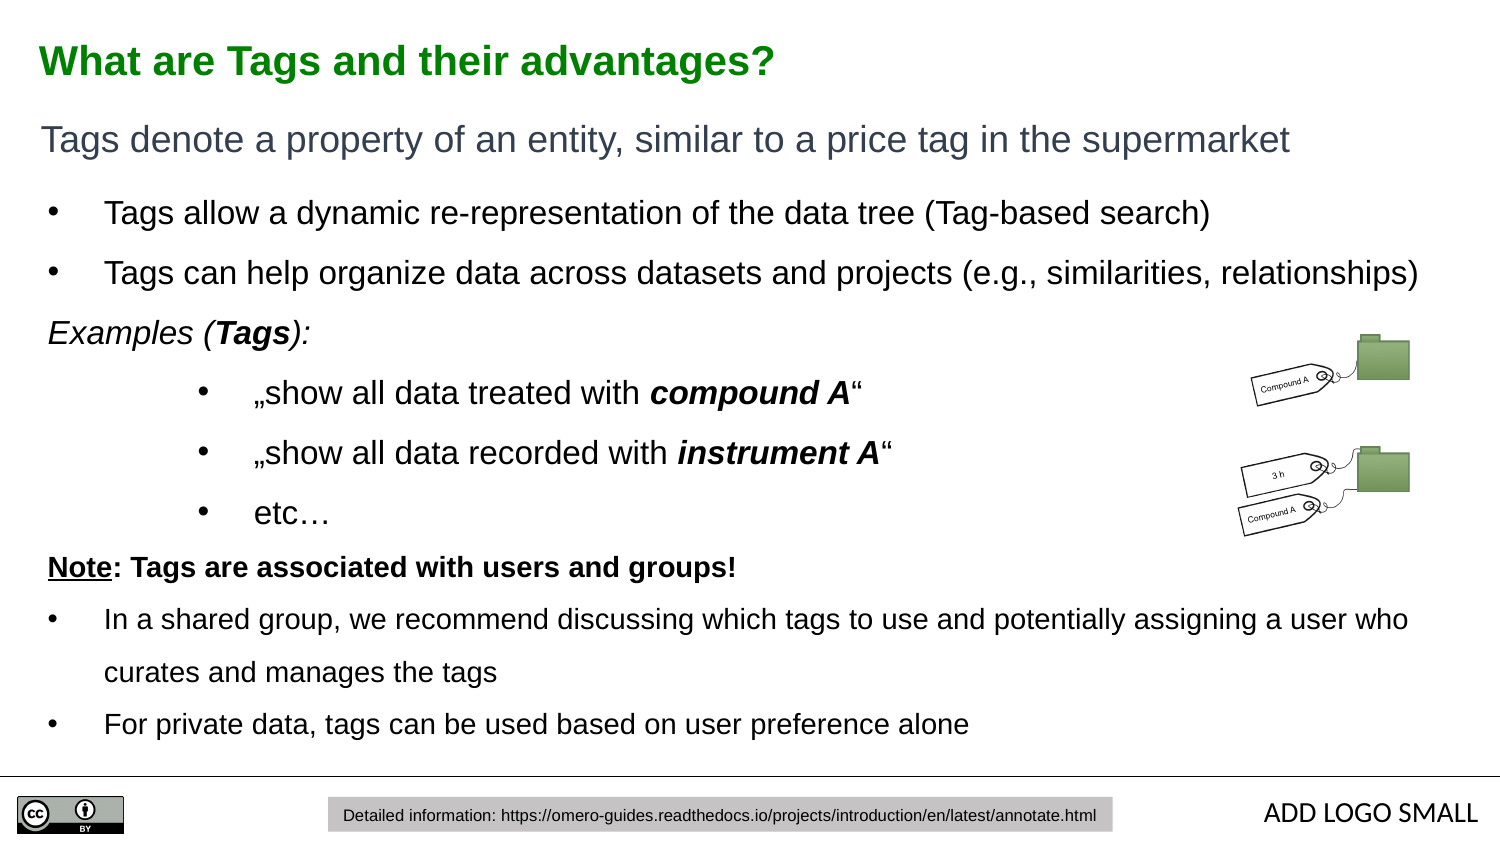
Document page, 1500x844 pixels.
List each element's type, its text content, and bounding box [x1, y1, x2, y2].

text_box Tags allow a dynamic re-representation of the data tree (Tag-based search) Tags can help organize data across datasets and projects (e.g., similarities, relationships) Examples (Tags): „show all data treated with compound A“ „show all data recorded with instrument A“ etc… Note: Tags are associated with users and groups! In a shared group, we recommend discussing which tags to use and potentially assigning a user who curates and manages the tags For private data, tags can be used based on user preference alone [33, 164, 1468, 748]
picture [1251, 334, 1410, 406]
text_box What are Tags and their advantages? [24, 26, 1459, 75]
picture [1238, 439, 1410, 536]
picture [17, 796, 124, 834]
text_box Tags denote a property of an entity, similar to a price tag in the supermarket [25, 84, 1447, 168]
text_box Detailed information: https://omero-guides.readthedocs.io/projects/introduction/en/latest/annotate.html [328, 796, 1113, 832]
